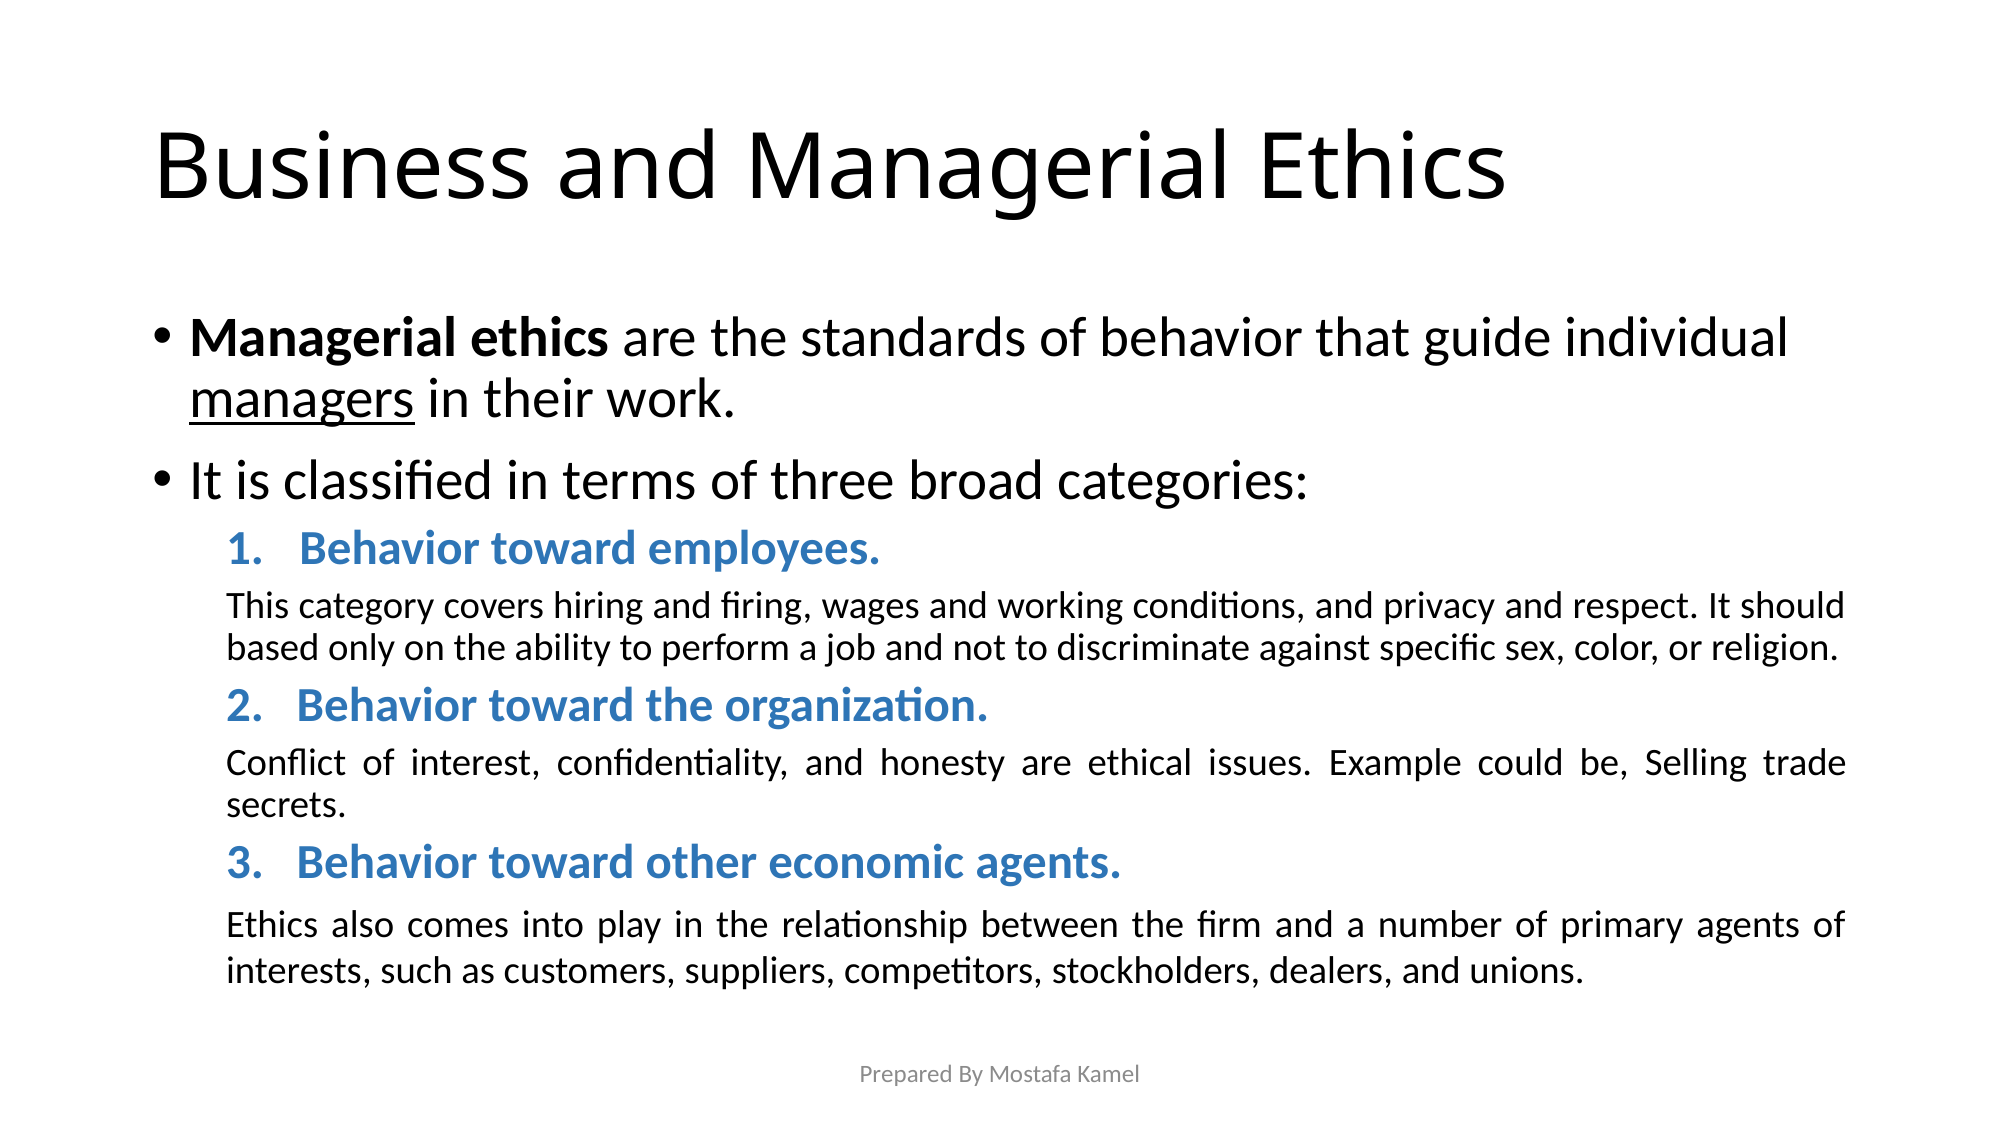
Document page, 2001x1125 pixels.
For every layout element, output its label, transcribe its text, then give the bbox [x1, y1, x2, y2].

title Business and Managerial Ethics [137, 59, 1863, 278]
list Managerial ethics are the standards of behavior that guide individual managers in their work. It is classified in terms of three broad categories: Behavior toward employees. This category covers hiring and firing, wages and working conditions, and privacy and respect. It should based only on the ability to perform a job and not to discriminate against specific sex, color, or religion. 2. Behavior toward the organization. Conflict of interest, confidentiality, and honesty are ethical issues. Example could be, Selling trade secrets. 3. Behavior toward other economic agents. Ethics also comes into play in the relationship between the firm and a number of primary agents of interests, such as customers, suppliers, competitors, stockholders, dealers, and unions. [137, 299, 1863, 1014]
footer Prepared By Mostafa Kamel [662, 1042, 1338, 1103]
